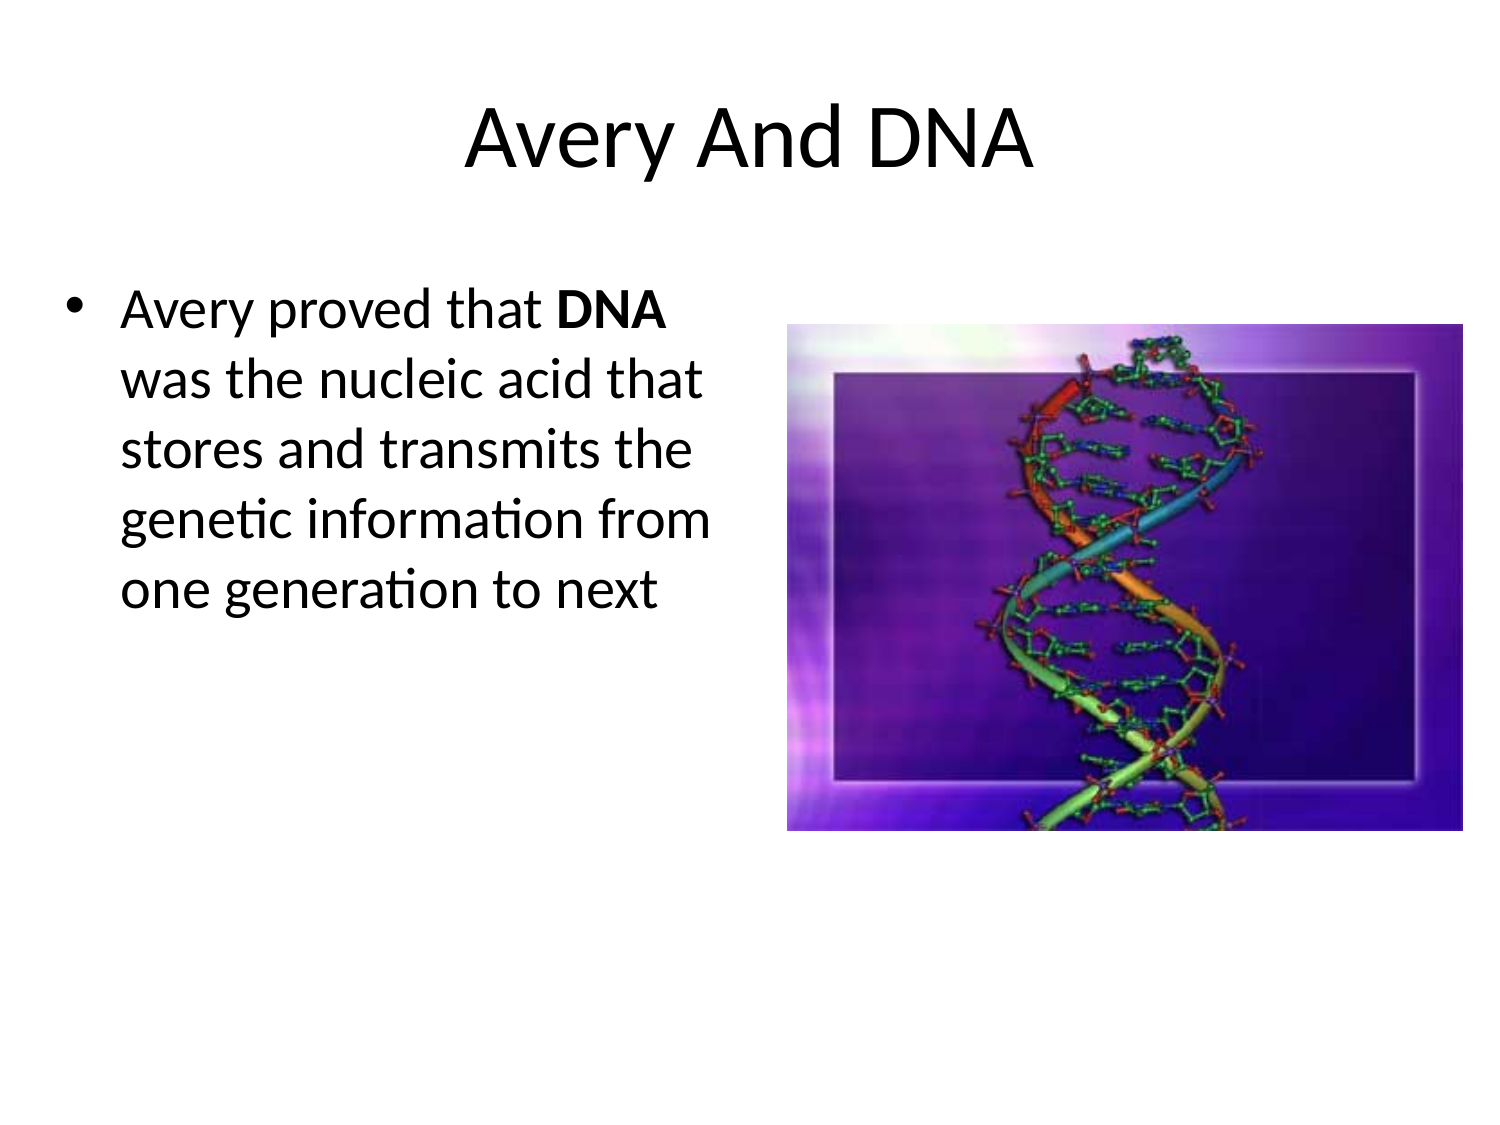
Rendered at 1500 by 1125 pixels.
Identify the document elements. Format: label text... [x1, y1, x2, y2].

list Avery proved that DNA was the nucleic acid that stores and transmits the genetic information from one generation to next [49, 262, 737, 1001]
picture [787, 324, 1463, 831]
title Avery And DNA [49, 37, 1451, 225]
